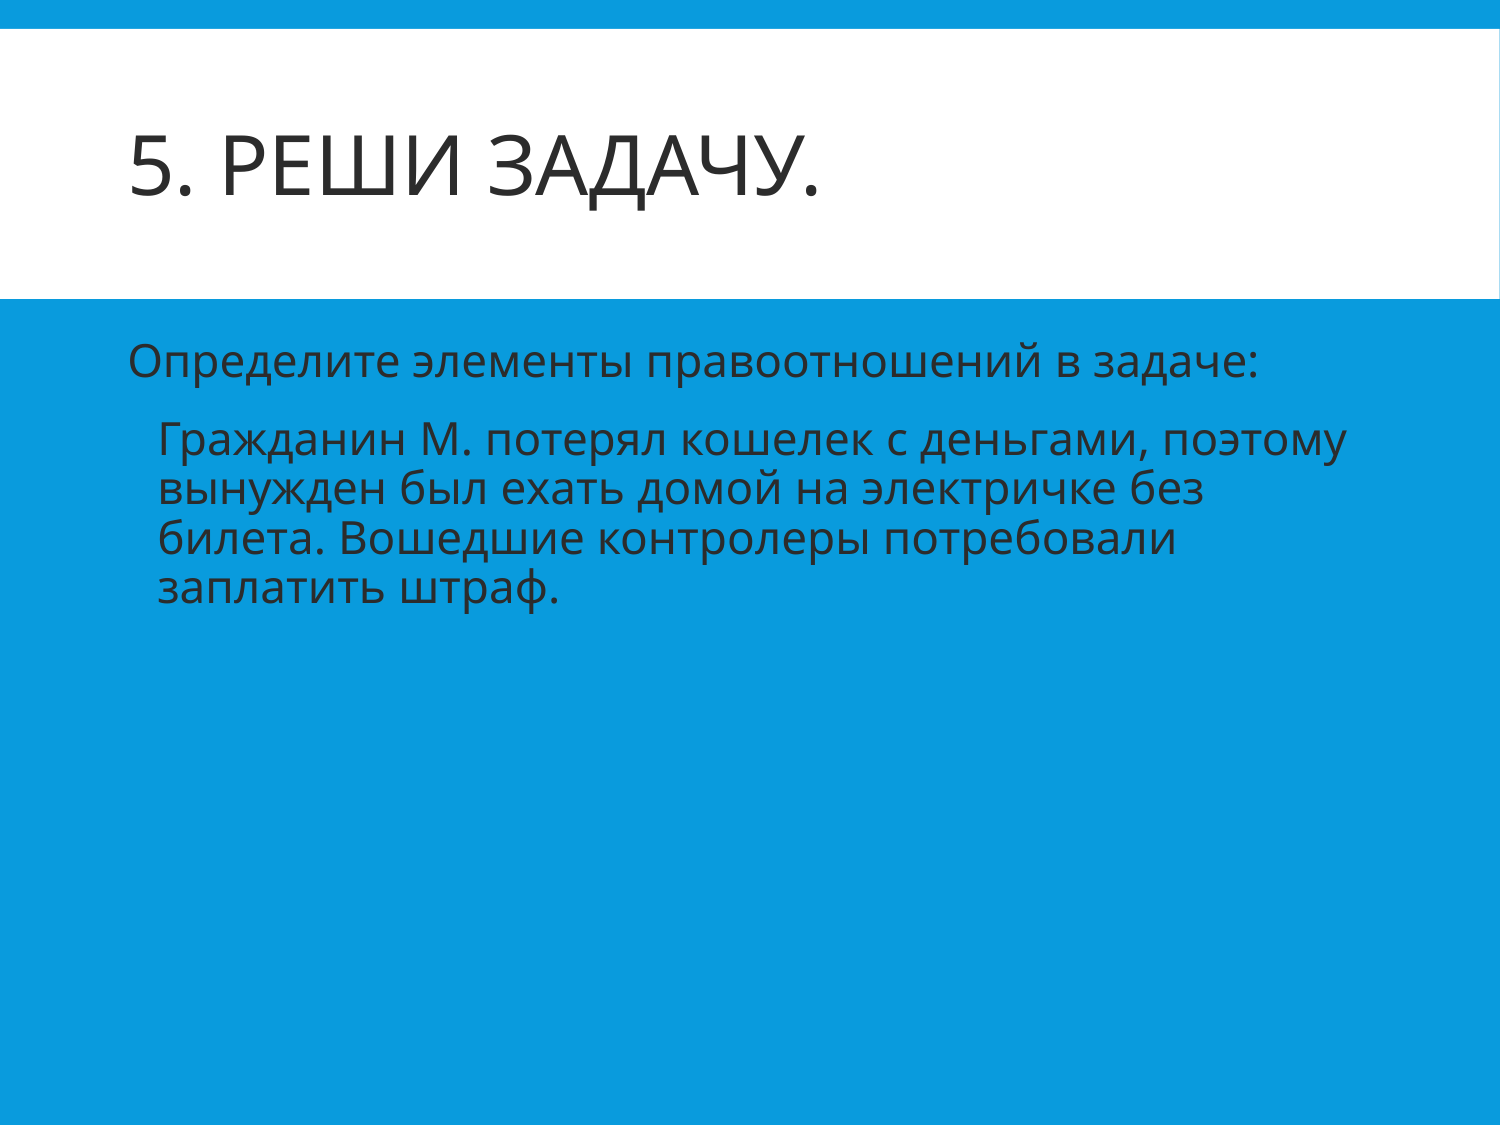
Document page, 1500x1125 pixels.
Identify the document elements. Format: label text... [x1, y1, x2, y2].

title 5. Реши задачу. [112, 46, 1388, 295]
list Определите элементы правоотношений в задаче: Гражданин М. потерял кошелек с деньгами, поэтому вынужден был ехать домой на электричке без билета. Вошедшие контролеры потребовали заплатить штраф. [112, 329, 1388, 1020]
